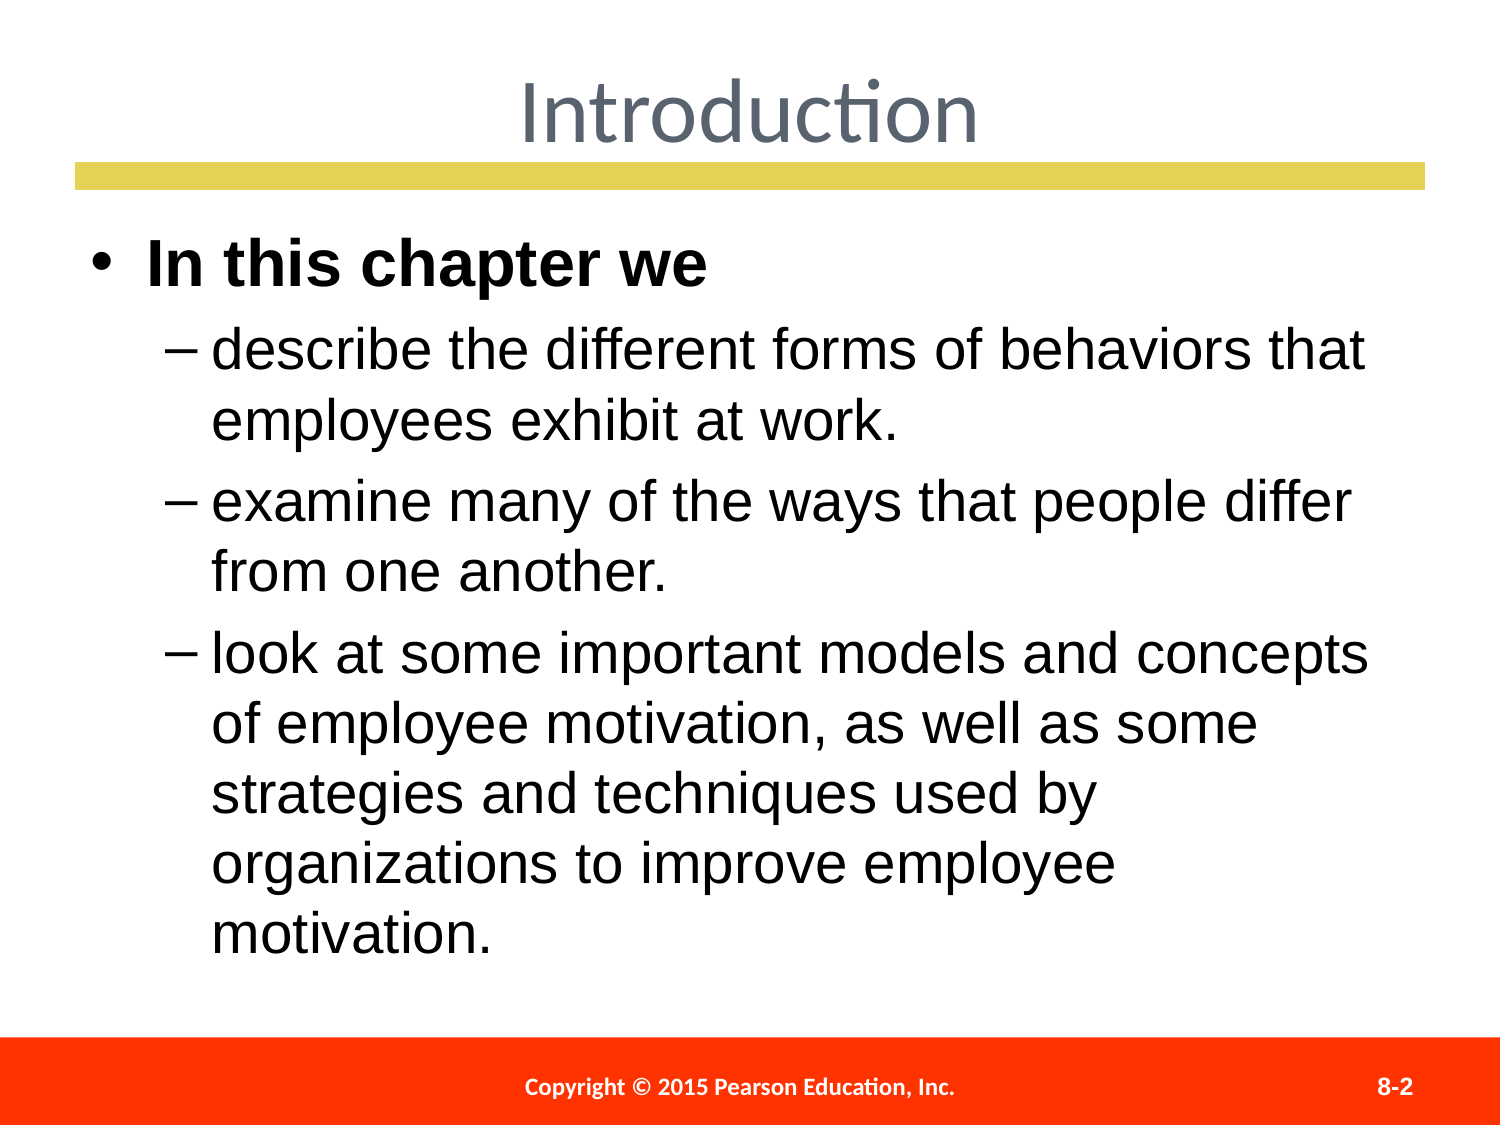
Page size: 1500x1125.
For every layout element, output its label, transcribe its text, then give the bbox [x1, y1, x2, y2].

title Introduction [74, 12, 1426, 201]
list In this chapter we describe the different forms of behaviors that employees exhibit at work. examine many of the ways that people differ from one another. look at some important models and concepts of employee motivation, as well as some strategies and techniques used by organizations to improve employee motivation. [74, 212, 1426, 1006]
